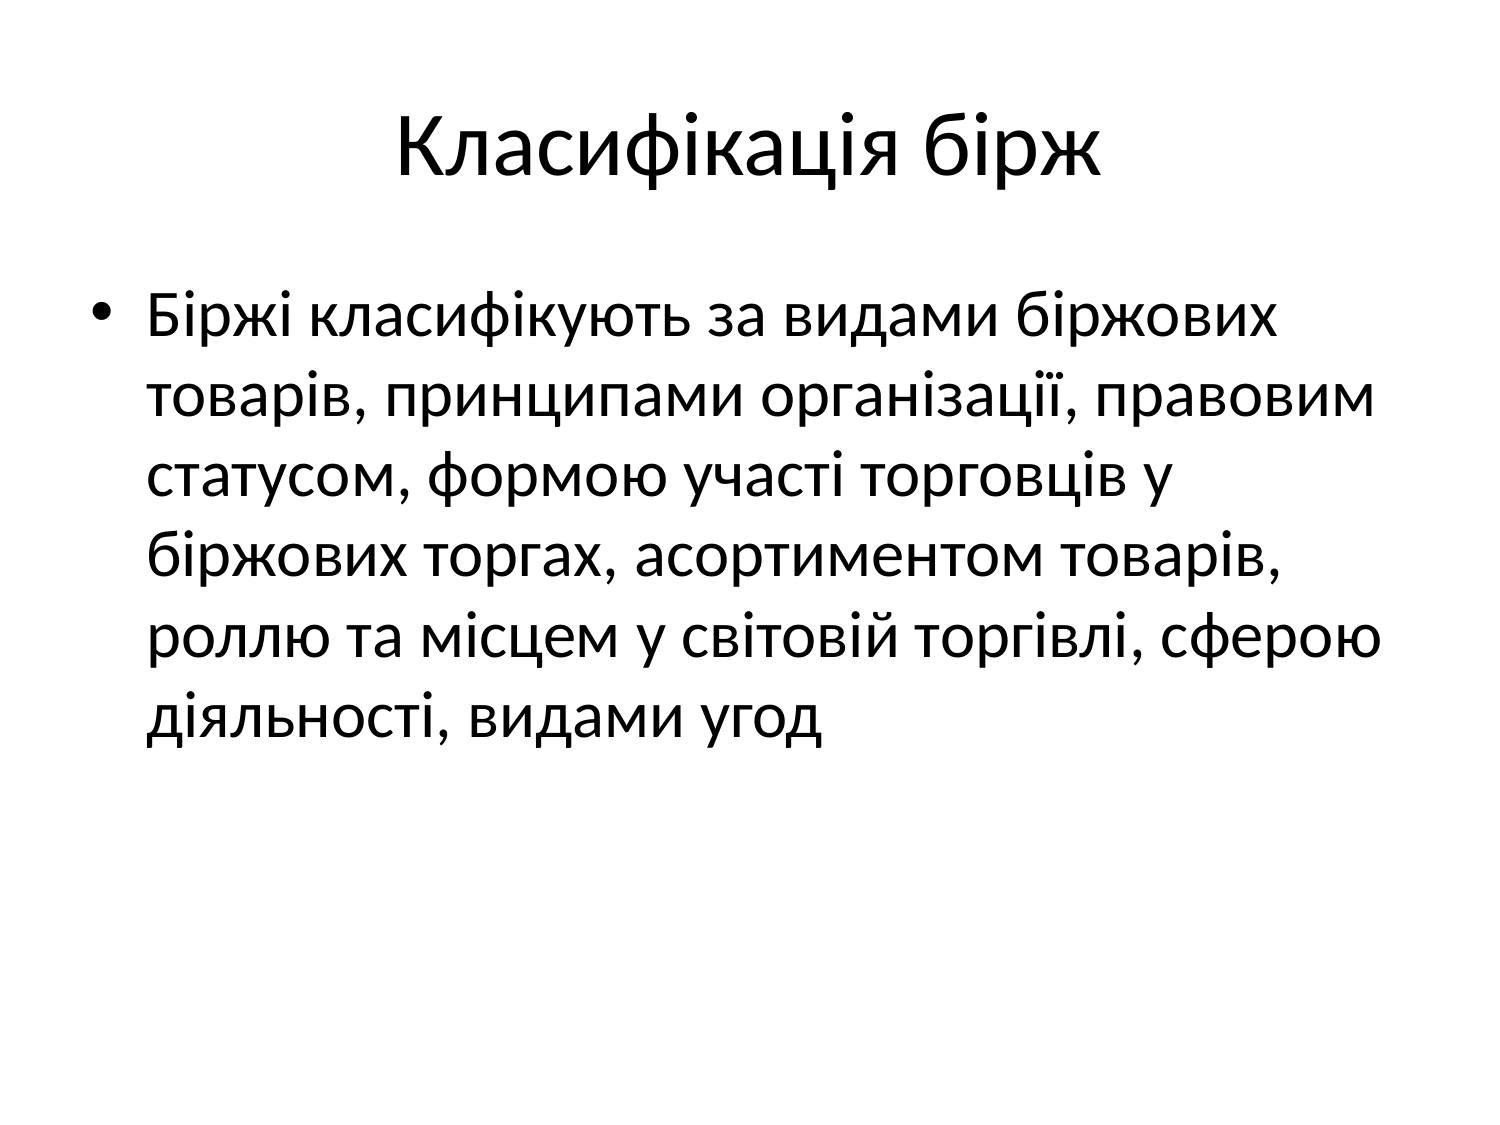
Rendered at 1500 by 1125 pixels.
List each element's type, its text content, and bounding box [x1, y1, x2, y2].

title Класифікація бірж [75, 45, 1425, 233]
list Біржі класифікують за видами біржових товарів, принципами організації, правовим статусом, формою участі торговців у біржових торгах, асортиментом товарів, роллю та місцем у світовій торгівлі, сферою діяльності, видами угод [75, 262, 1425, 1005]
